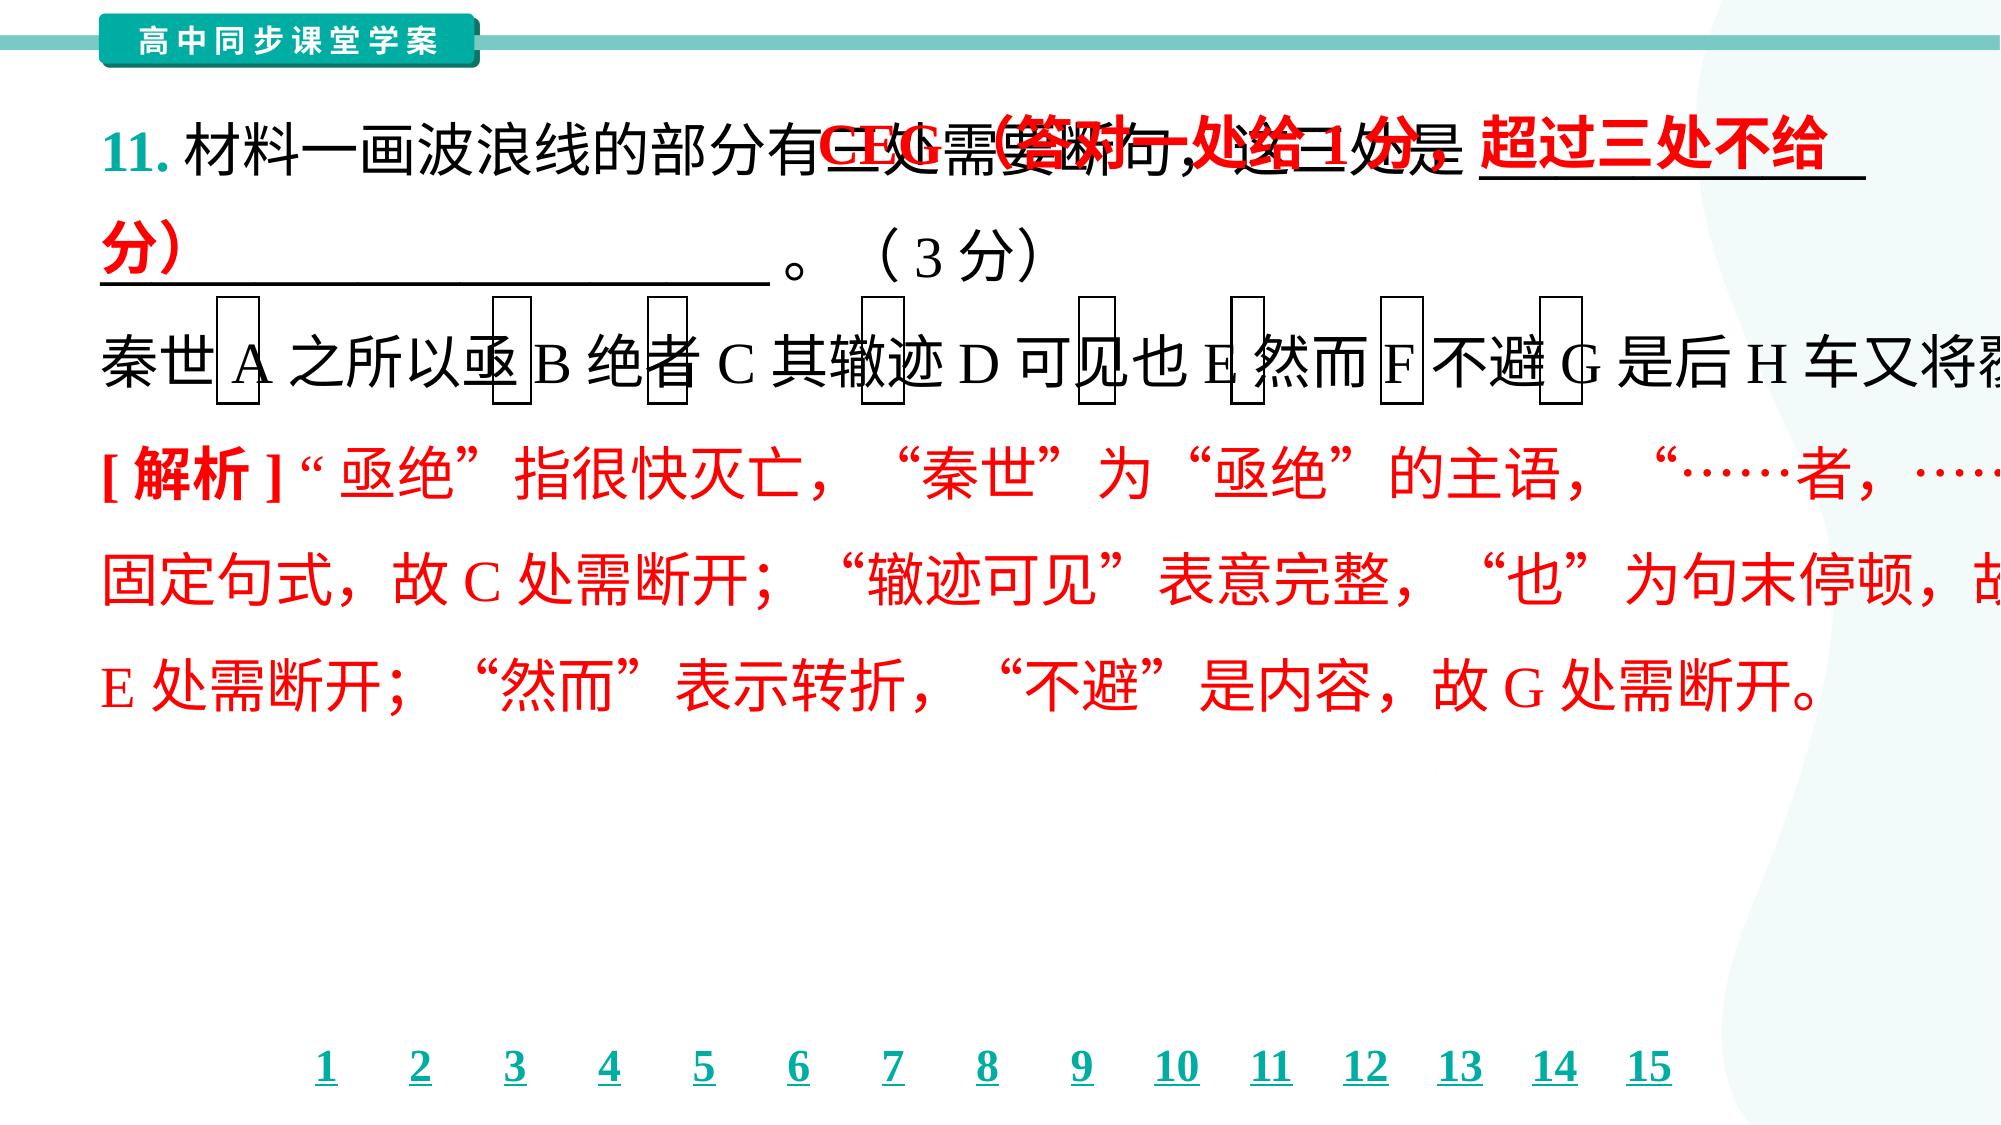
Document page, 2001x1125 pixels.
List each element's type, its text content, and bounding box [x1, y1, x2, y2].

text_box [861, 296, 905, 405]
picture [0, 0, 2000, 1125]
text_box [1078, 296, 1116, 405]
text_box [1230, 296, 1265, 405]
text_box [解析] “亟绝”指很快灭亡，“秦世”为“亟绝”的主语，“……者，……也” 固定句式，故C处需断开；“辙迹可见”表意完整，“也”为句末停顿，故 E处需断开；“然而”表示转折，“不避”是内容，故G处需断开。 [100, 400, 1899, 720]
text_box 11.材料一画波浪线的部分有三处需要断句，这三处是_______________ __________________________。（3分） 秦世A之所以亟B绝者C其辙迹D可见也E然而F不避G是后H车又将覆也 [100, 282, 1899, 396]
text_box [1380, 296, 1424, 405]
text_box [1539, 296, 1583, 405]
text_box CEG（答对一处给1分，超过三处不给分） [100, 71, 1899, 282]
text_box [492, 296, 532, 405]
text_box [647, 296, 688, 405]
text_box [216, 296, 260, 405]
